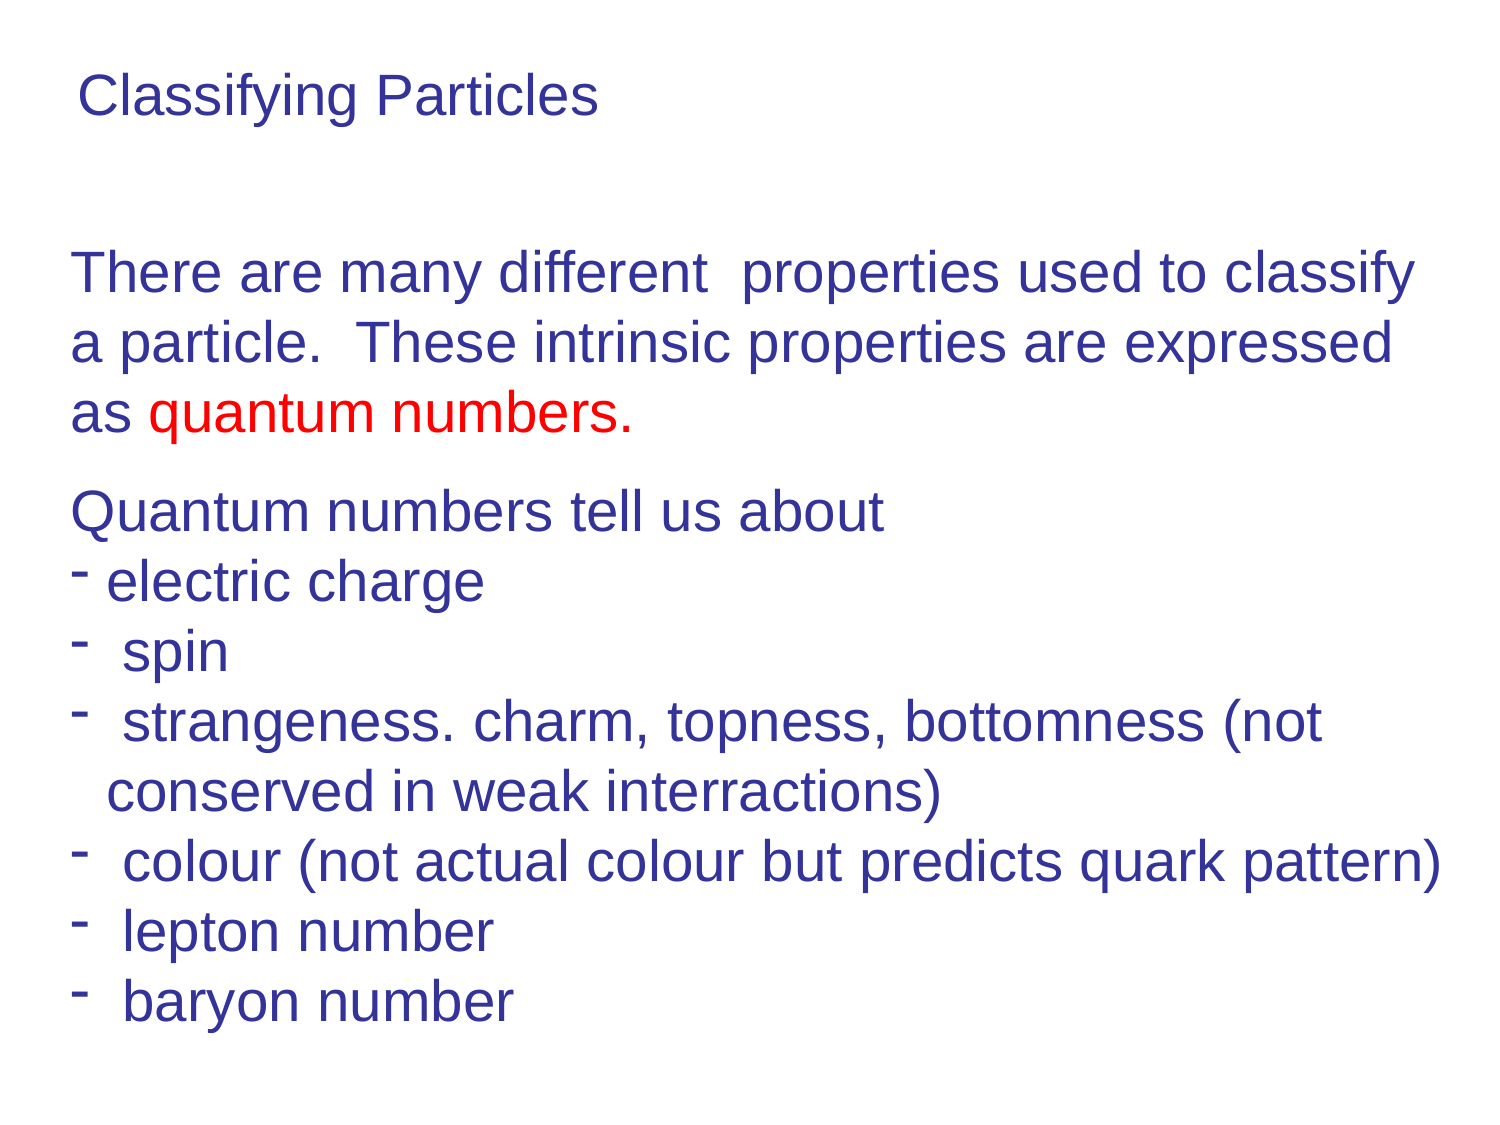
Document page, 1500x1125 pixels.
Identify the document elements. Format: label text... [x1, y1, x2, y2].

text_box There are many different properties used to classify a particle. These intrinsic properties are expressed as quantum numbers. Quantum numbers tell us about electric charge spin strangeness. charm, topness, bottomness (not conserved in weak interractions) colour (not actual colour but predicts quark pattern) lepton number baryon number [55, 226, 1463, 1040]
text_box Classifying Particles [62, 50, 1450, 135]
